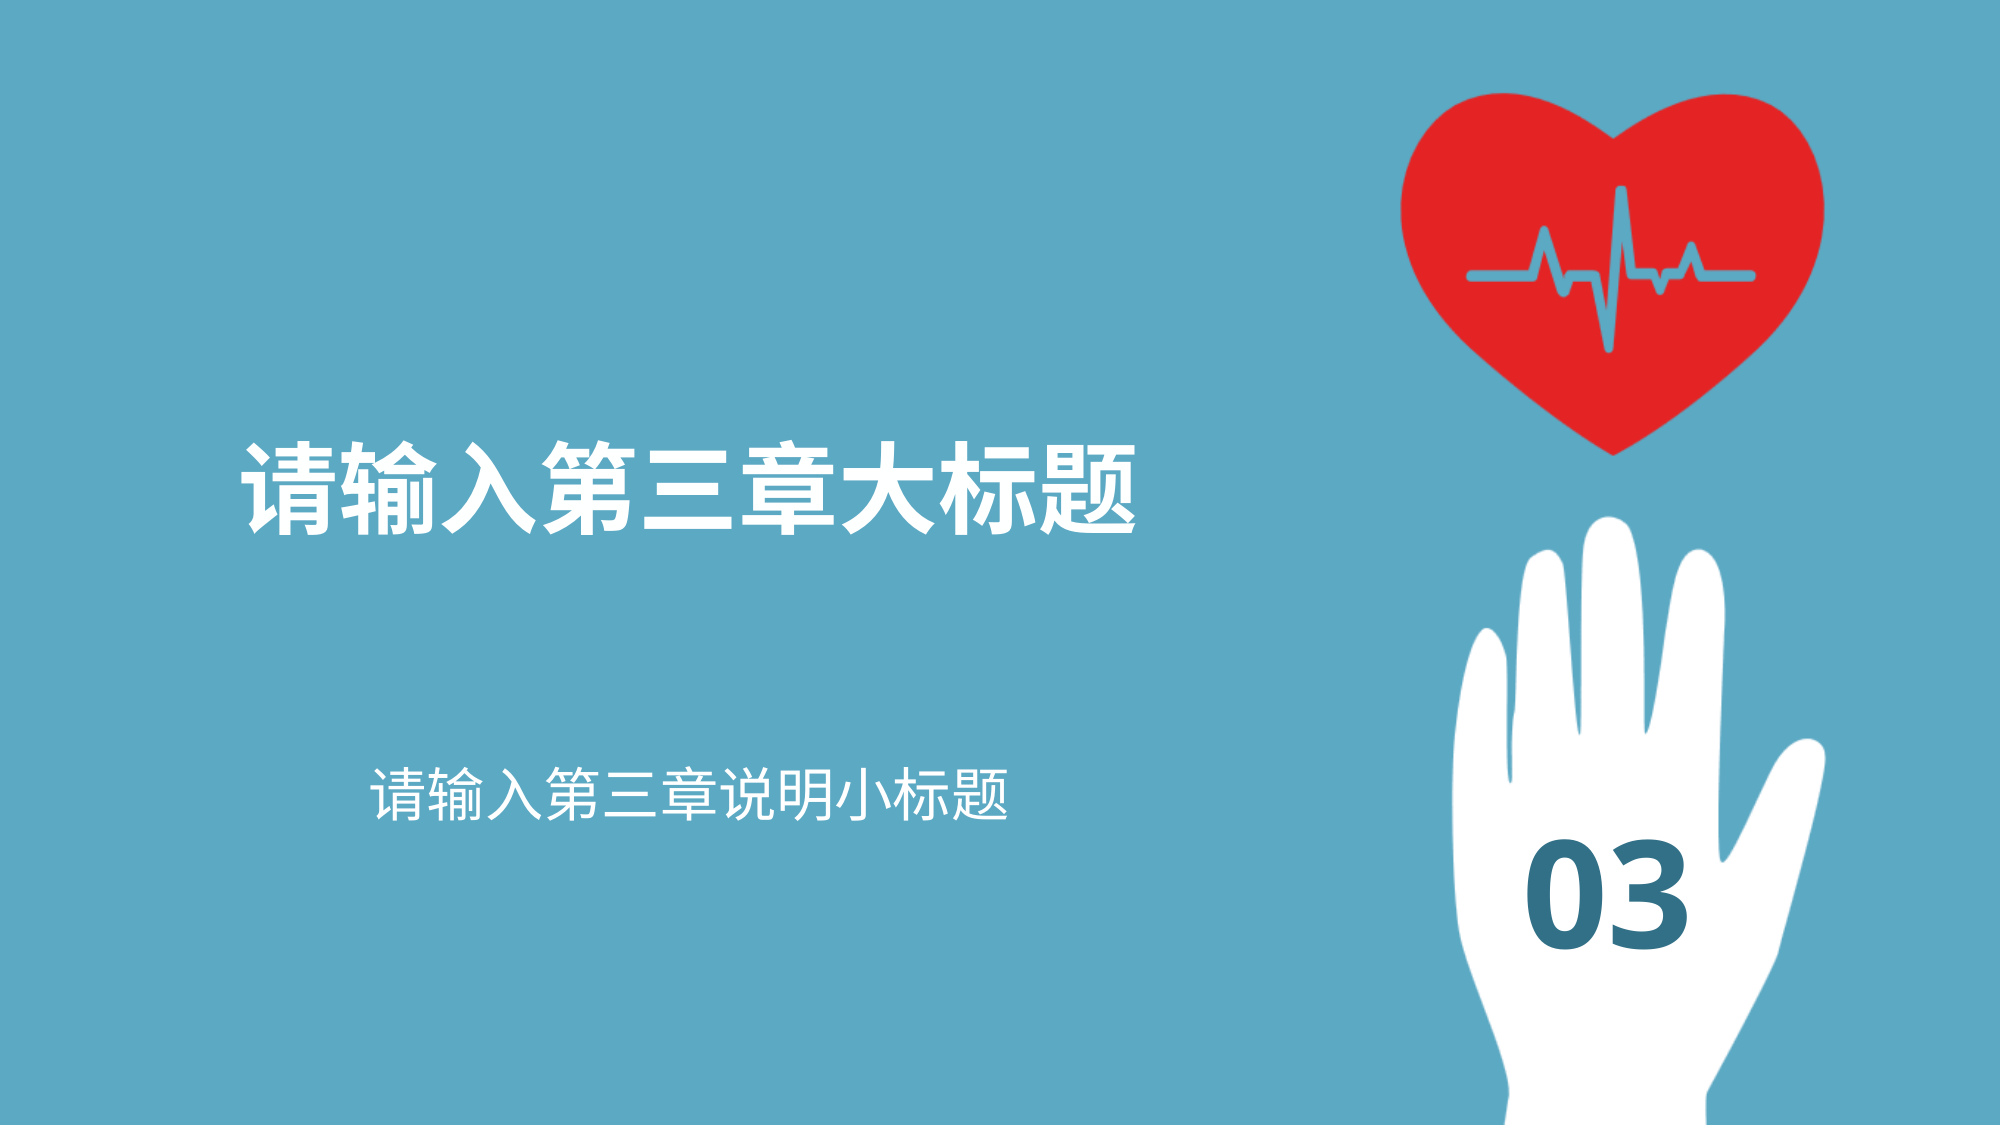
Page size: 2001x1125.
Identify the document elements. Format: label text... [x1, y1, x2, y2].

picture [0, 0, 2000, 1125]
list 请输入第三章说明小标题 [206, 715, 1172, 867]
text_box 03 [1453, 790, 1763, 986]
title 请输入第三章大标题 [134, 219, 1244, 694]
